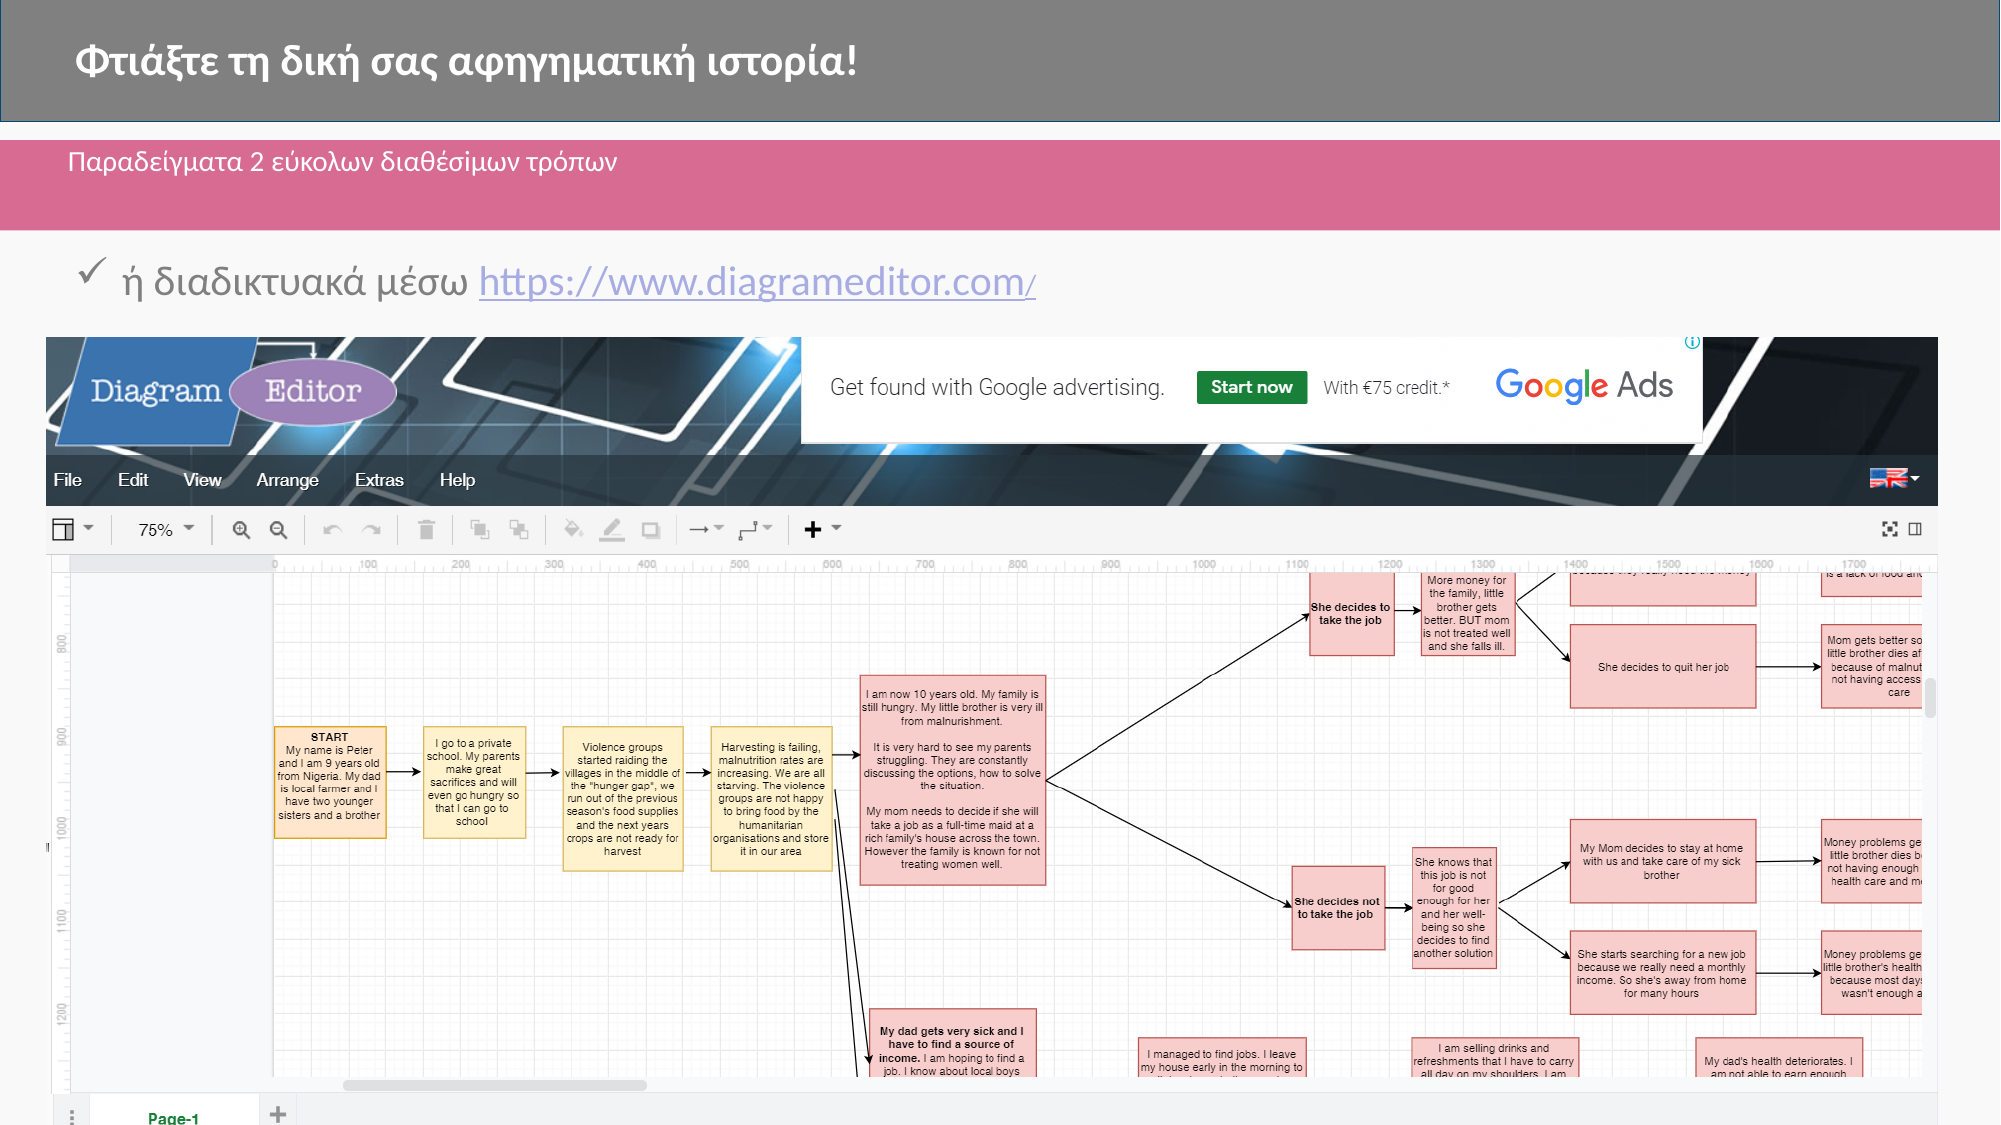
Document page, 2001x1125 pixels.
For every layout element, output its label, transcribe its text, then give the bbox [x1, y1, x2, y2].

list Παραδείγματα 2 εύκολων διαθέσiμων τρόπων [0, 140, 2000, 231]
title Φτιάξτε τη δική σας αφηγηματική ιστορία! [60, 0, 1938, 122]
picture [46, 337, 1938, 1125]
list ή διαδικτυακά μέσω https://www.diagrameditor.com/ [60, 252, 1938, 337]
